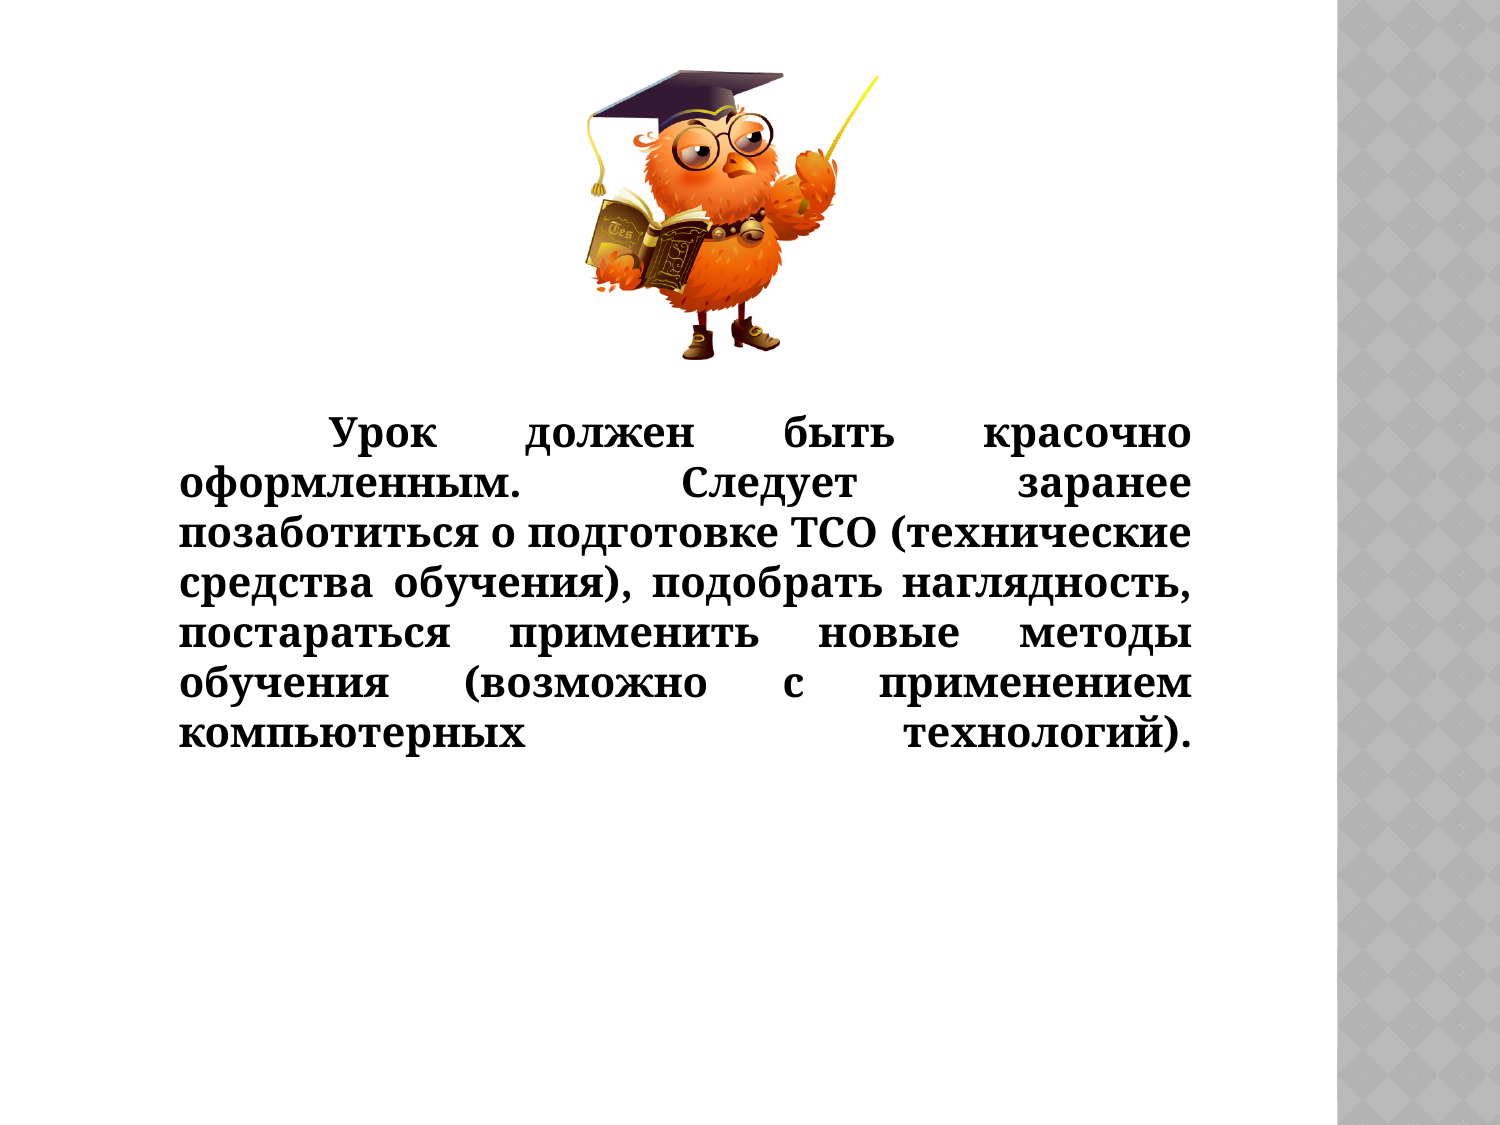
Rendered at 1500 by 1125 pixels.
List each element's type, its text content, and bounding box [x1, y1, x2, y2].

picture [585, 70, 880, 360]
text_box Урок должен быть красочно оформленным. Следует заранее позаботиться о подготовке ТСО (технические средства обучения), подобрать наглядность, постараться применить новые методы обучения (возможно с применением компьютерных технологий). [164, 398, 1207, 854]
